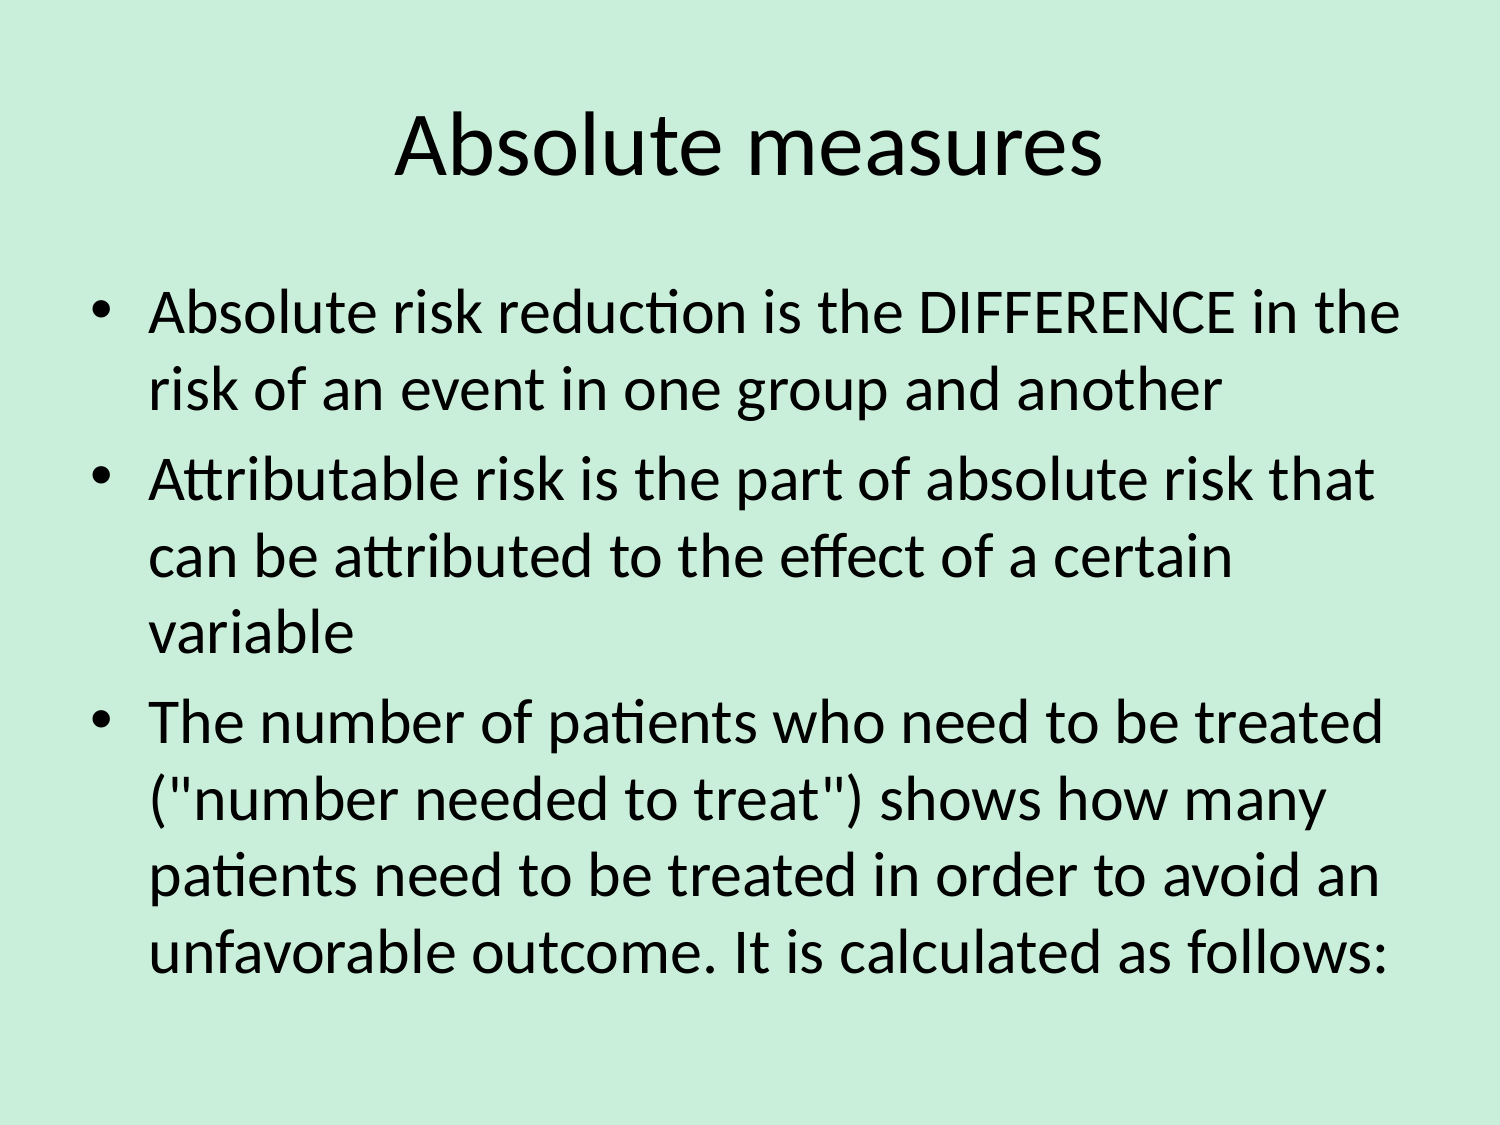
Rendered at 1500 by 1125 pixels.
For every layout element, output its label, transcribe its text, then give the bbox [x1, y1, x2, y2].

title Absolute measures [75, 45, 1425, 233]
